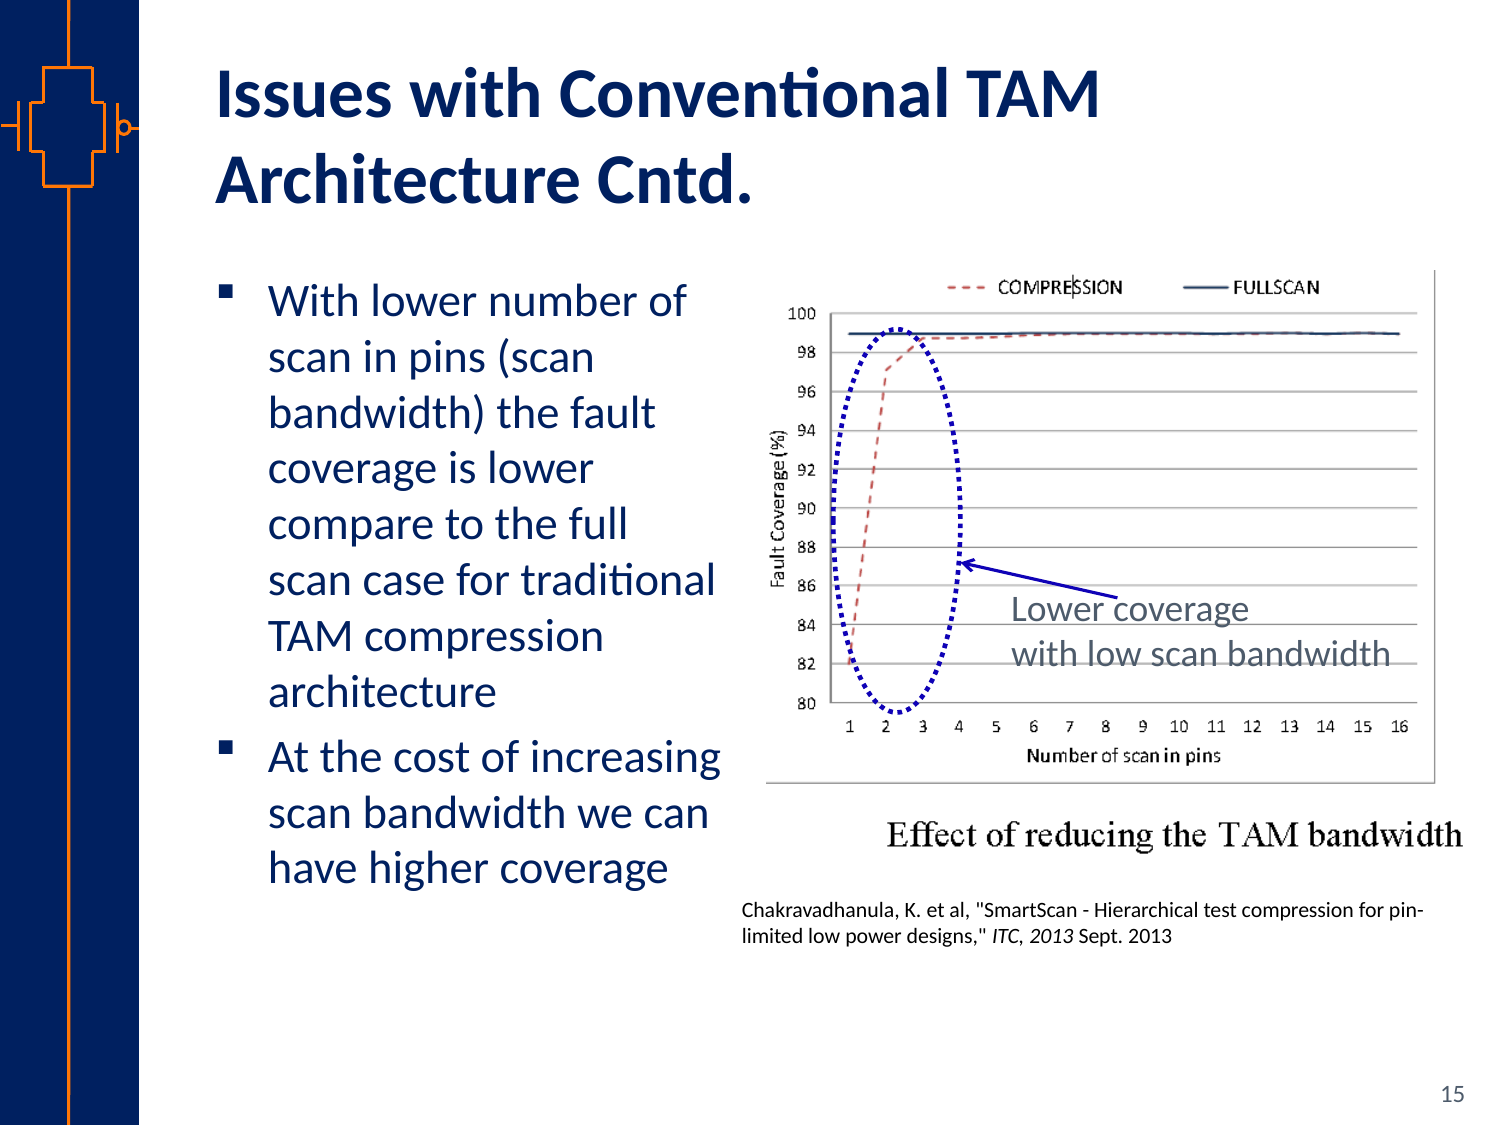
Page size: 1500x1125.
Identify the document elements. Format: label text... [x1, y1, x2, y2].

picture [765, 270, 1469, 855]
title Issues with Conventional TAM Architecture Cntd. [200, 37, 1388, 225]
slide_number 15 [1425, 1062, 1488, 1123]
list With lower number of scan in pins (scan bandwidth) the fault coverage is lower compare to the full scan case for traditional TAM compression architecture At the cost of increasing scan bandwidth we can have higher coverage [200, 262, 738, 988]
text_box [960, 562, 1118, 599]
text_box Chakravadhanula, K. et al, "SmartScan - Hierarchical test compression for pin-limited low power designs," ITC, 2013 Sept. 2013 [727, 888, 1488, 956]
